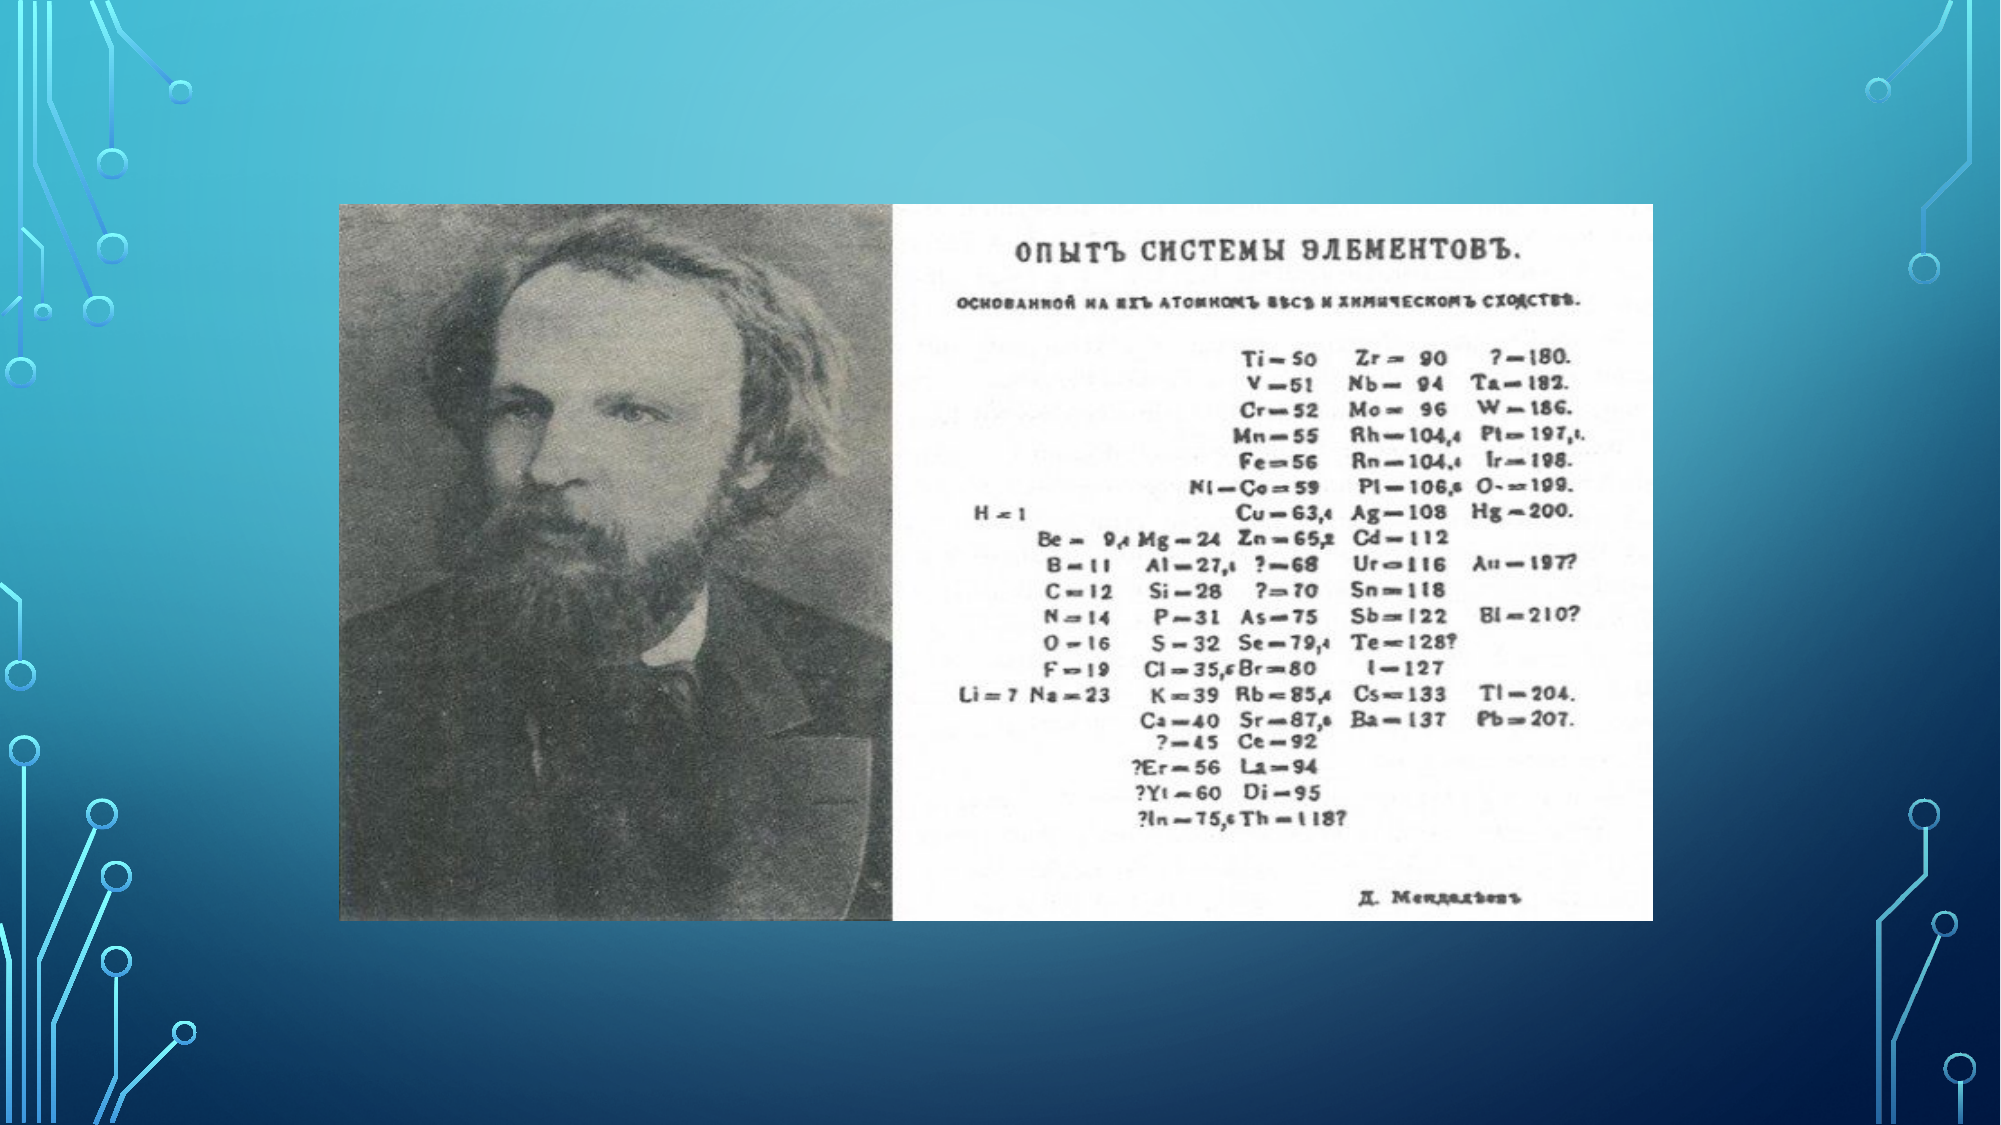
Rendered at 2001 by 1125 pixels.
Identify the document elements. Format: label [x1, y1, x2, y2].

picture [339, 204, 1653, 921]
